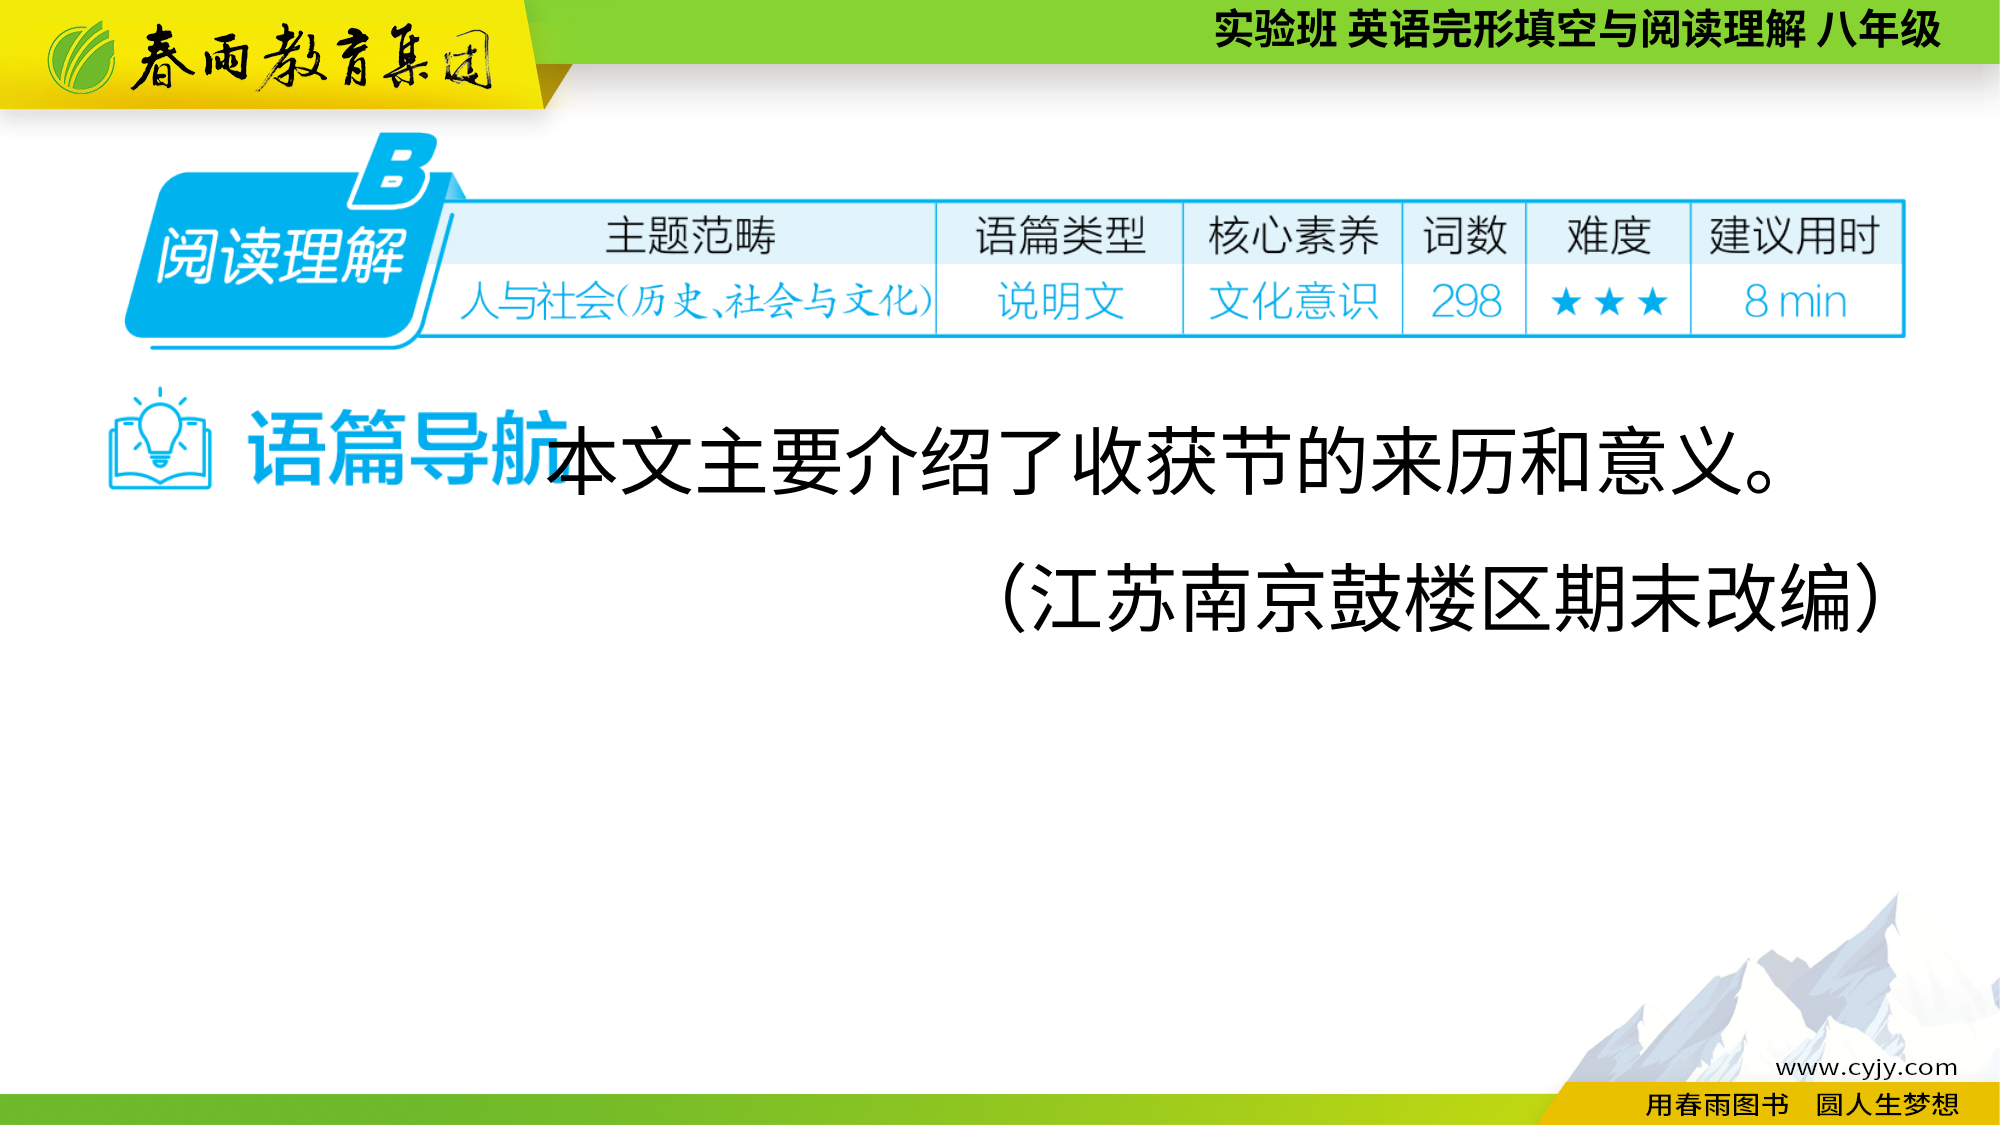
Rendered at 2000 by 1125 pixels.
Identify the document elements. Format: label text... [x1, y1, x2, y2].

text_box 本文主要介绍了收获节的来历和意义。 [59, 361, 1944, 512]
list （江苏南京鼓楼区期末改编） [59, 512, 1944, 634]
picture [0, 0, 2000, 1125]
